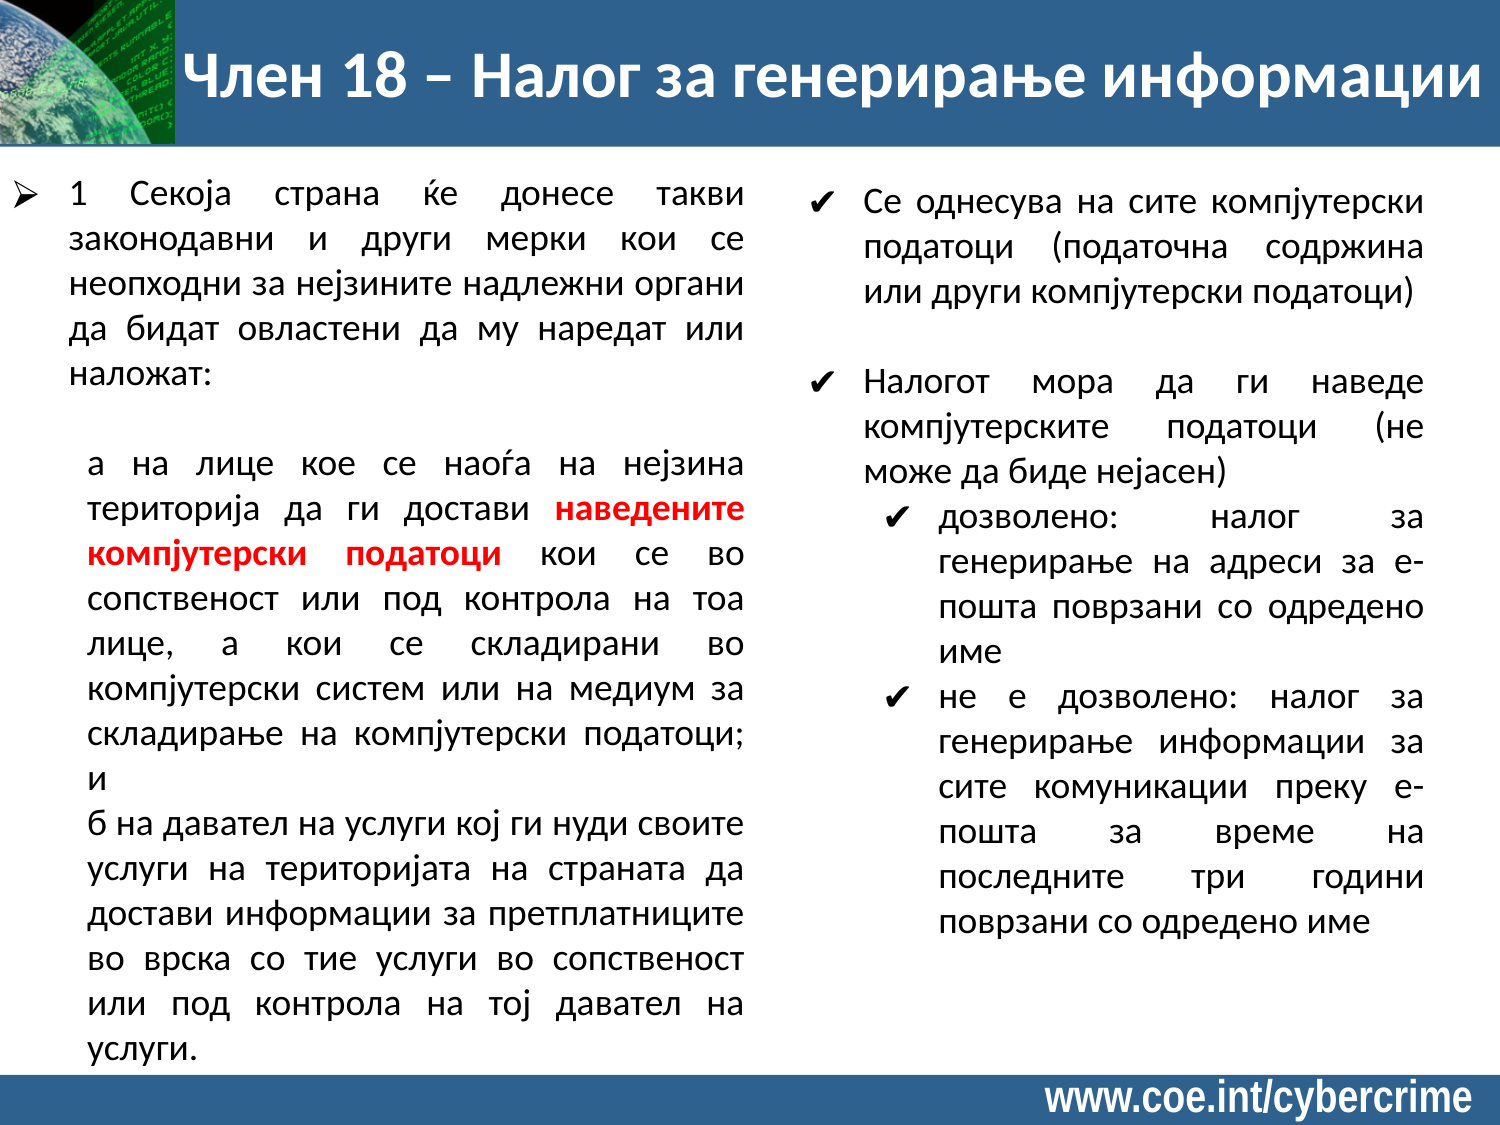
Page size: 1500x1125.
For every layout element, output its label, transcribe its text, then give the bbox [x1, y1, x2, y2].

text_box [0, 1073, 1030, 1125]
text_box 1 Секоја страна ќе донесе такви законодавни и други мерки кои се неопходни за нејзините надлежни органи да бидат овластени да му наредат или наложат: а на лице кое се наоѓа на нејзина територија да ги достави наведените компјутерски податоци кои се во сопственост или под контрола на тоа лице, а кои се складирани во компјутерски систем или на медиум за складирање на компјутерски податоци; и б на давател на услуги кој ги нуди своите услуги на територијата на страната да достави информации за претплатниците во врска со тие услуги во сопственост или под контрола на тој давател на услуги. [0, 160, 761, 1076]
text_box www.coe.int/cybercrime [1030, 1059, 1500, 1125]
picture [0, 0, 175, 144]
text_box Член 18 – Налог за генерирање информации [177, 0, 1500, 149]
text_box Се однесува на сите компјутерски податоци (податочна содржина или други компјутерски податоци) Налогот мора да ги наведе компјутерските податоци (не може да биде нејасен) дозволено: налог за генерирање на адреси за е-пошта поврзани со одредено име не е дозволено: налог за генерирање информации за сите комуникации преку е-пошта за време на последните три години поврзани со одредено име [792, 168, 1440, 949]
